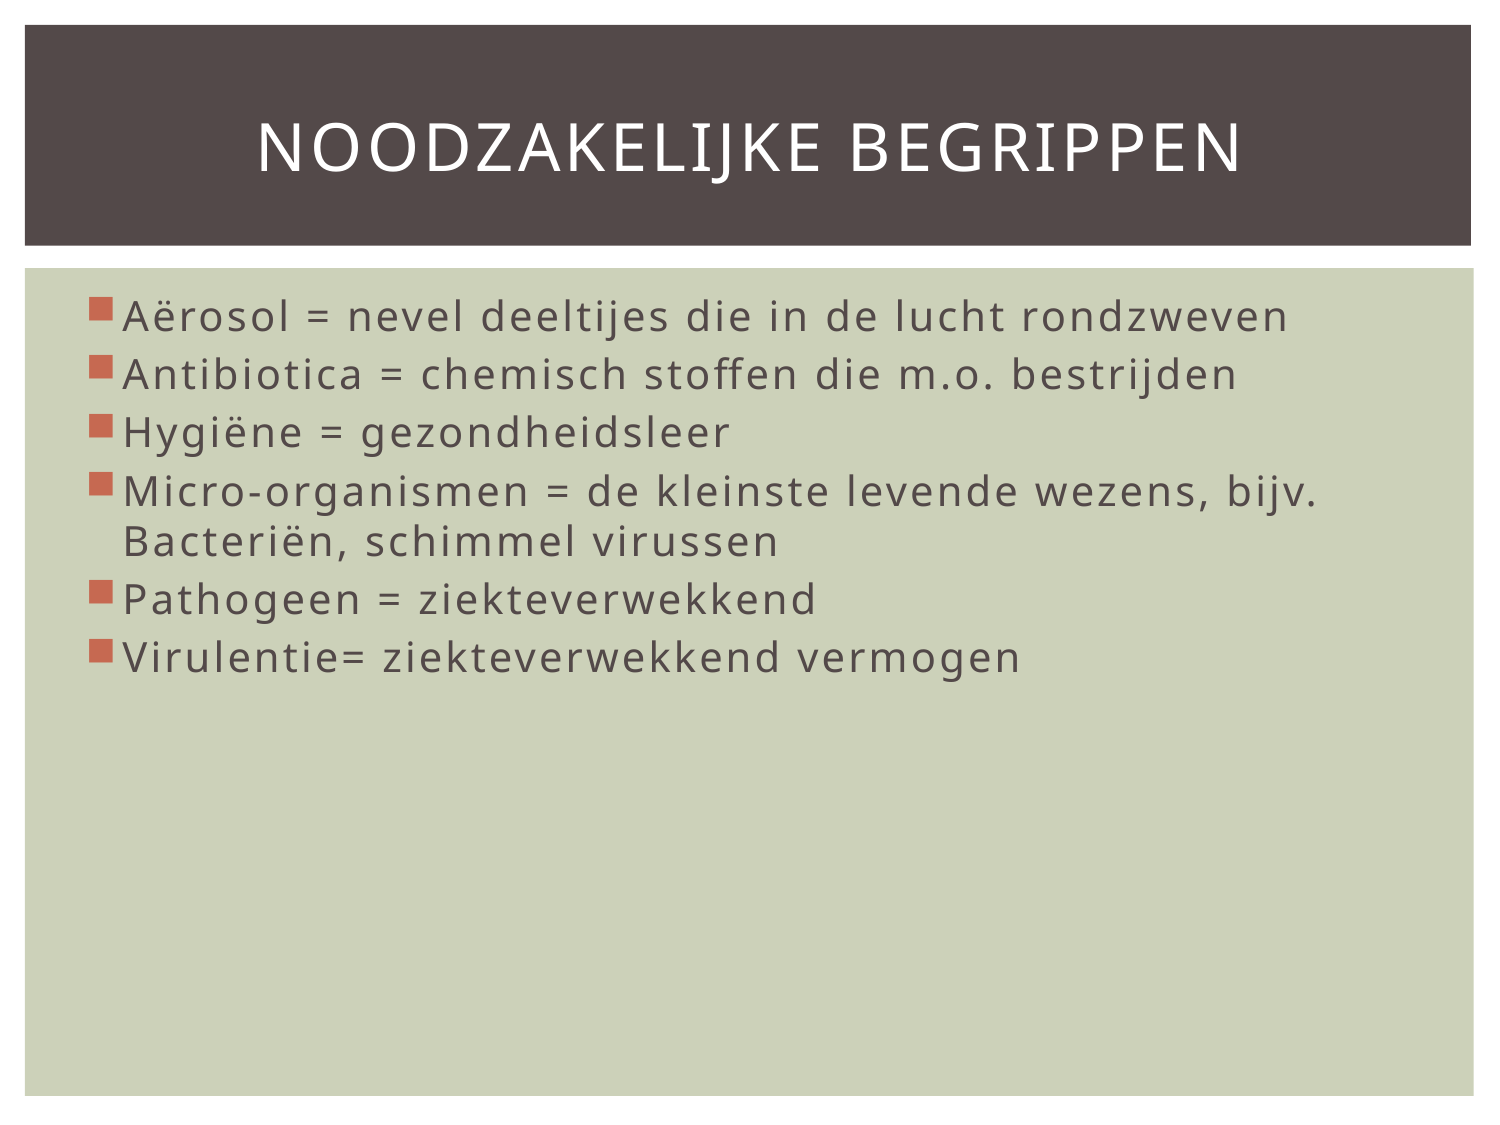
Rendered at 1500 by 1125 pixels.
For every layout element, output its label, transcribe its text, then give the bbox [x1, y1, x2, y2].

list Aërosol = nevel deeltijes die in de lucht rondzweven Antibiotica = chemisch stoffen die m.o. bestrijden Hygiëne = gezondheidsleer Micro-organismen = de kleinste levende wezens, bijv. Bacteriën, schimmel virussen Pathogeen = ziekteverwekkend Virulentie= ziekteverwekkend vermogen [62, 281, 1442, 1005]
title Noodzakelijke begrippen [62, 58, 1438, 232]
